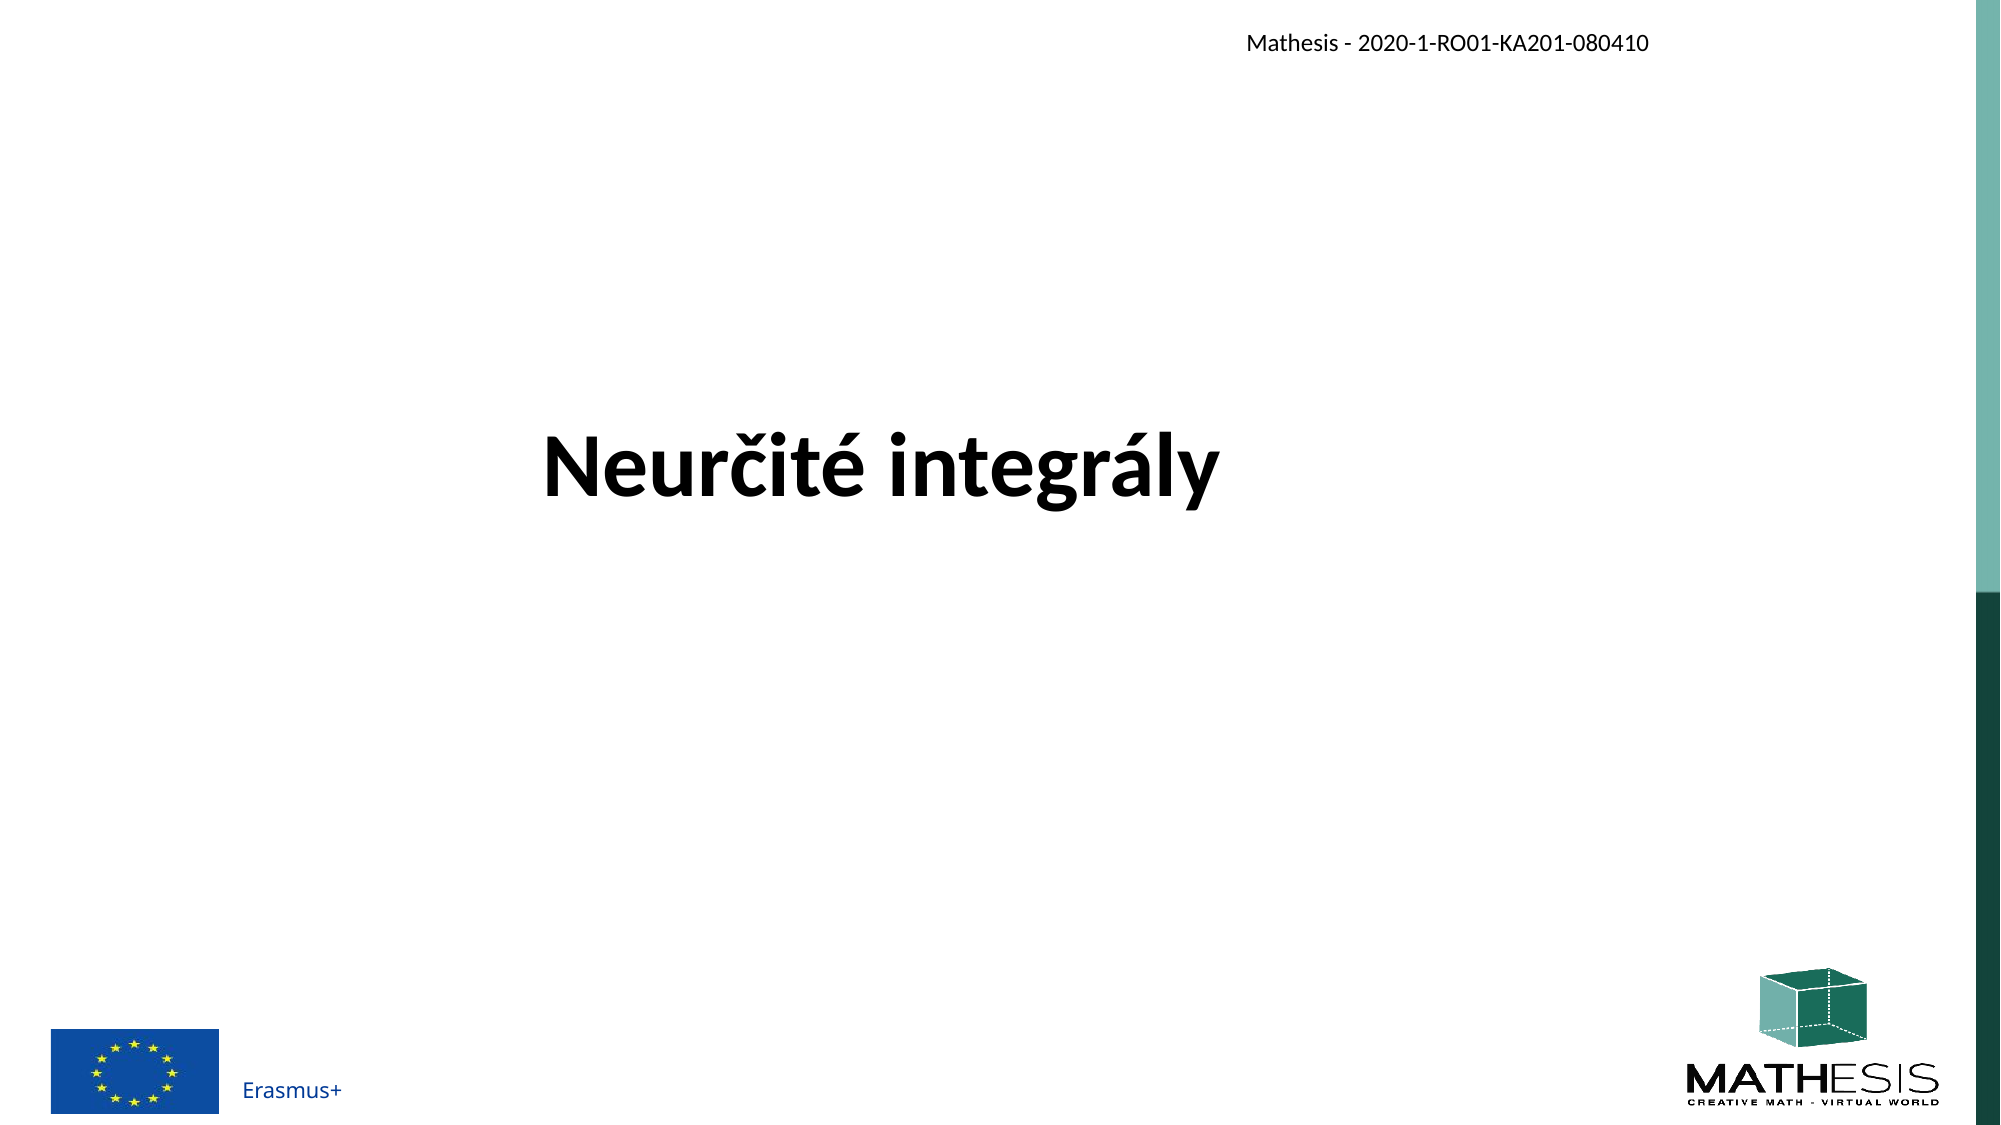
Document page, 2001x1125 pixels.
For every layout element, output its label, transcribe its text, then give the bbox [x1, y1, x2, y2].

picture [50, 1029, 219, 1114]
picture [1664, 928, 1961, 1125]
picture [1976, 0, 2000, 1125]
title Neurčité integrály [527, 397, 1484, 668]
